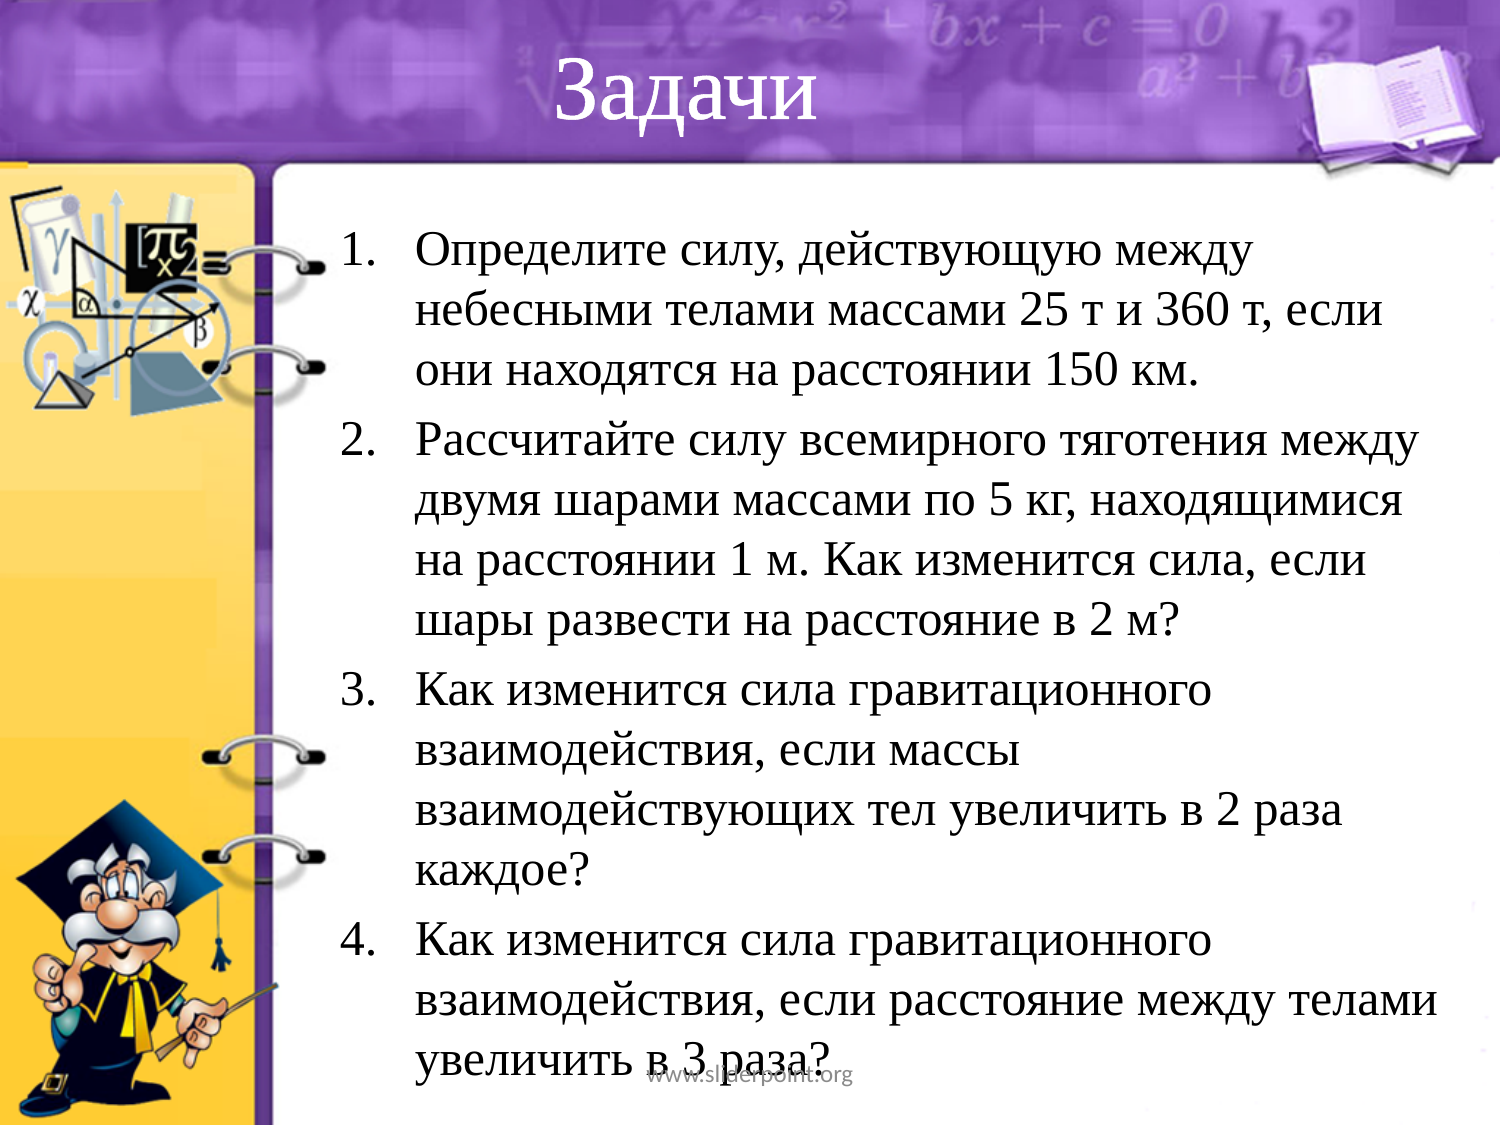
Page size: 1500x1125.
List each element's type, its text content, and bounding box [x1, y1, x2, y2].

title Задачи [58, 0, 1313, 164]
footer www.sliderpoint.org [512, 1042, 988, 1103]
picture [0, 0, 1500, 1125]
list Определите силу, действующую между небесными телами массами 25 т и 360 т, если они находятся на расстоянии 150 км. Рассчитайте силу всемирного тяготения между двумя шарами массами по 5 кг, находящимися на расстоянии 1 м. Как изменится сила, если шары развести на расстояние в 2 м? Как изменится сила гравитационного взаимодействия, если массы взаимодействующих тел увеличить в 2 раза каждое? Как изменится сила гравитационного взаимодействия, если расстояние между телами увеличить в 3 раза? [324, 207, 1465, 1088]
